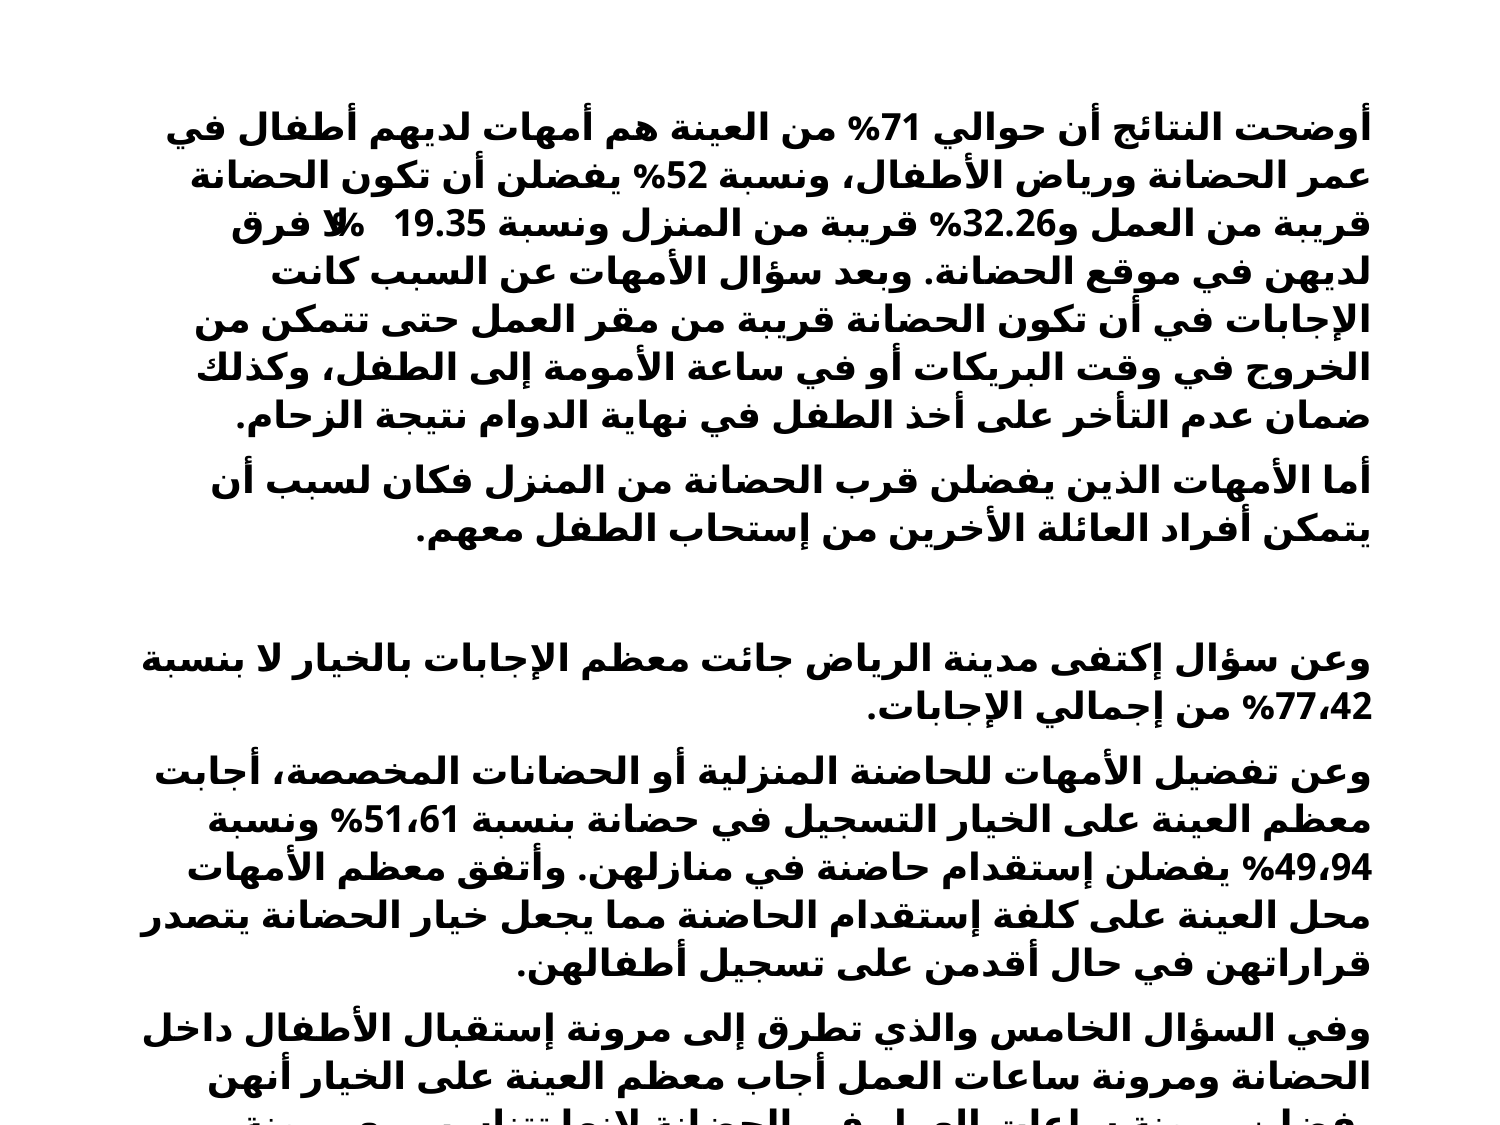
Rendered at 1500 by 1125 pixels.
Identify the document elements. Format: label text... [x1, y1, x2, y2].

text_box أوضحت النتائج أن حوالي 71% من العينة هم أمهات لديهم أطفال في عمر الحضانة ورياض الأطفال، ونسبة 52% يفضلن أن تكون الحضانة قريبة من العمل و32.26% قريبة من المنزل ونسبة 19.35% لا فرق لديهن في موقع الحضانة. وبعد سؤال الأمهات عن السبب كانت الإجابات في أن تكون الحضانة قريبة من مقر العمل حتى تتمكن من الخروج في وقت البريكات أو في ساعة الأمومة إلى الطفل، وكذلك ضمان عدم التأخر على أخذ الطفل في نهاية الدوام نتيجة الزحام. أما الأمهات الذين يفضلن قرب الحضانة من المنزل فكان لسبب أن يتمكن أفراد العائلة الأخرين من إستحاب الطفل معهم. وعن سؤال إكتفى مدينة الرياض جائت معظم الإجابات بالخيار لا بنسبة 77،42% من إجمالي الإجابات. وعن تفضيل الأمهات للحاضنة المنزلية أو الحضانات المخصصة، أجابت معظم العينة على الخيار التسجيل في حضانة بنسبة 51،61% ونسبة 49،94% يفضلن إستقدام حاضنة في منازلهن. وأتفق معظم الأمهات محل العينة على كلفة إستقدام الحاضنة مما يجعل خيار الحضانة يتصدر قراراتهن في حال أقدمن على تسجيل أطفالهن. وفي السؤال الخامس والذي تطرق إلى مرونة إستقبال الأطفال داخل الحضانة ومرونة ساعات العمل أجاب معظم العينة على الخيار أنهن يفضلن مرونة ساعات العمل في الحضانة لانها تتناسب مع مرونة عملهن بنسبة 74،19 % وأضافن أن من العوائق التي تواجههن رفض الحضانات ورياض الأطفال لأطفالهن لان وقت عمل الحضانة لا يتناسب مع وقت عملهن، مما يضطرهن لستقدام عاملة في المنزل. وعن سعر الساعة لحضانة الطفل أتفق معظم الأمهات على سعر 35 ريال بنسبة 58% من أجمالي التصويت، وهو المبلغ الذي يرين أنهن يستطعن دفعه مقابل ساعة الحضانة لطفل. [99, 91, 1388, 1125]
